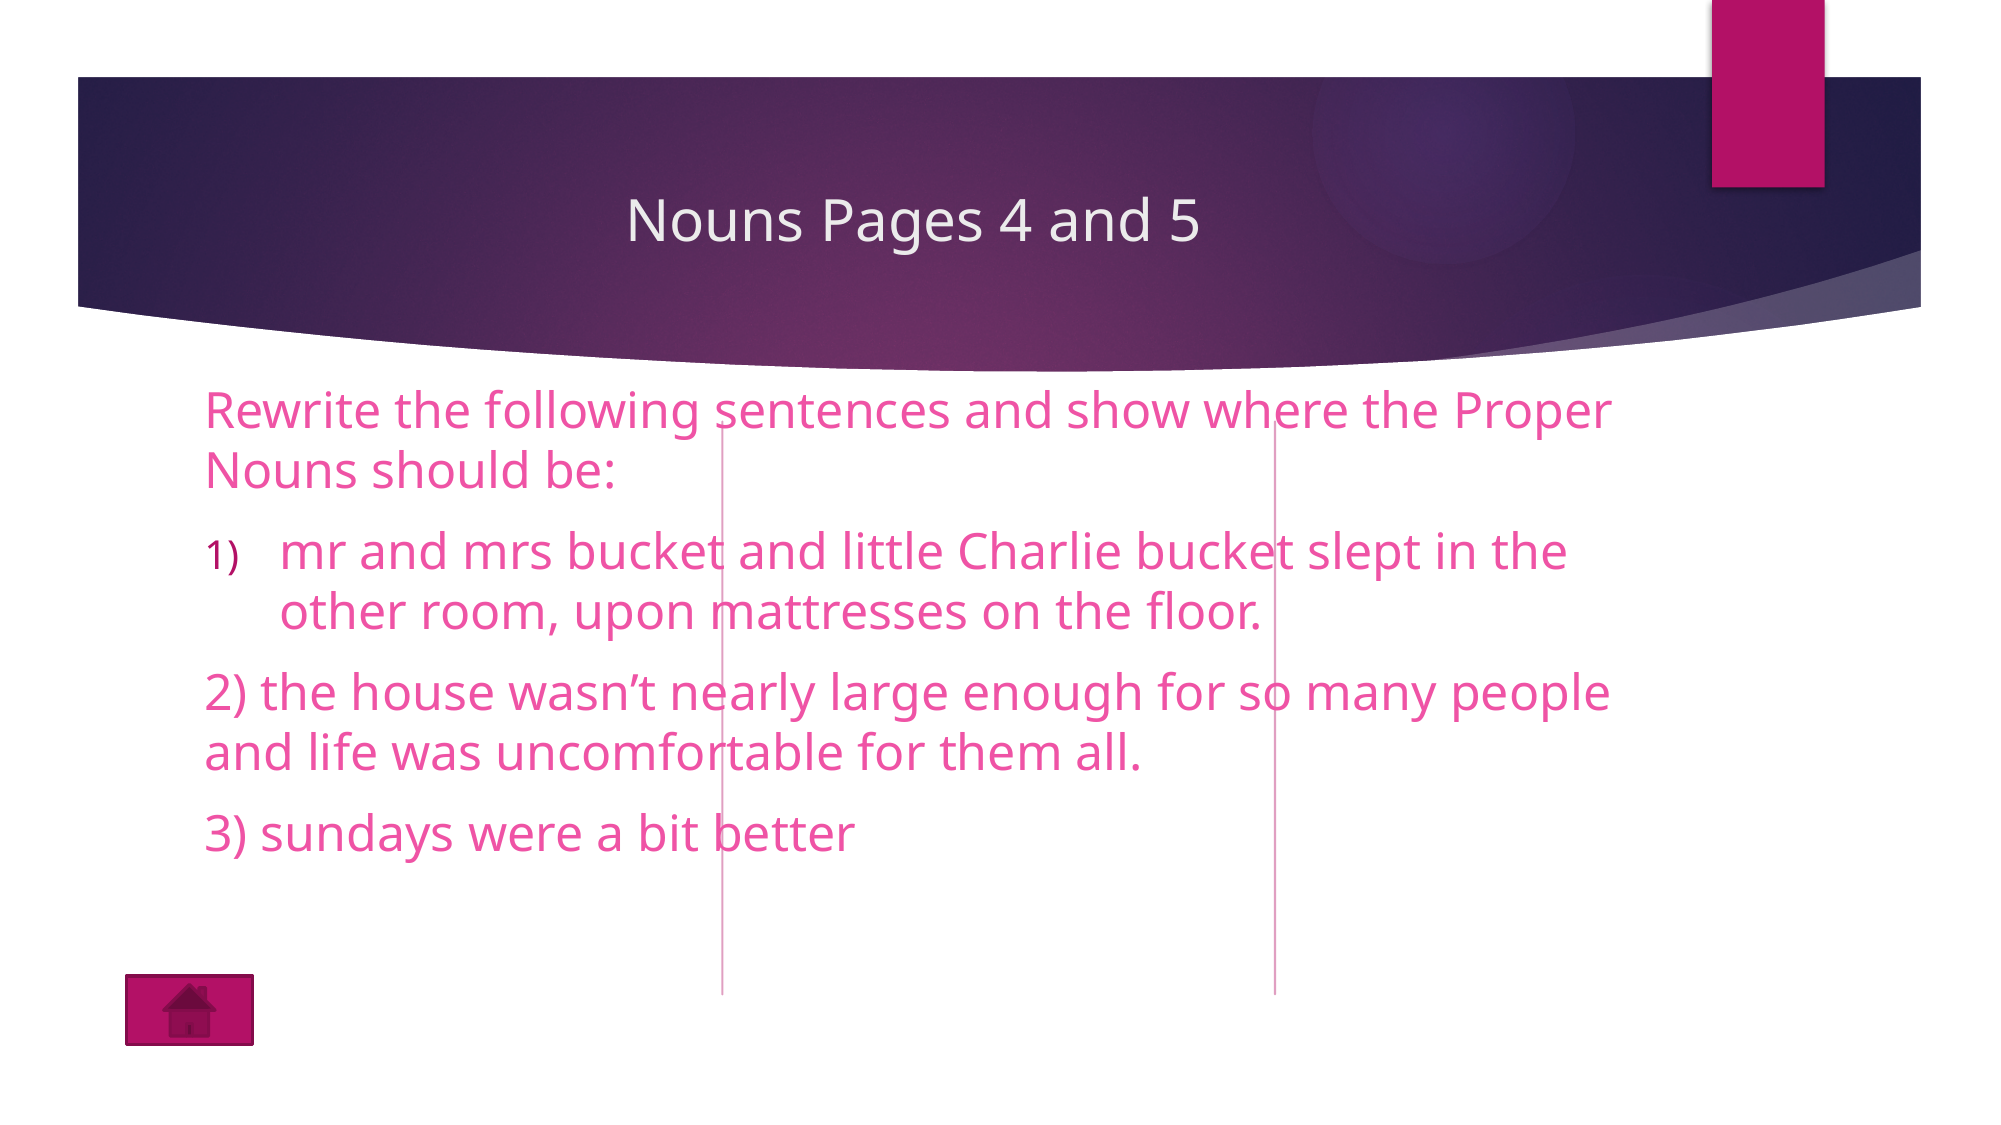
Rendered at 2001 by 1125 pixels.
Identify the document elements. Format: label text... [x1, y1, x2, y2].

title Nouns Pages 4 and 5 [189, 159, 1638, 217]
text_box [125, 974, 254, 1046]
list Rewrite the following sentences and show where the Proper Nouns should be: mr and mrs bucket and little Charlie bucket slept in the other room, upon mattresses on the floor. 2) the house wasn’t nearly large enough for so many people and life was uncomfortable for them all. 3) sundays were a bit better [189, 217, 1720, 869]
